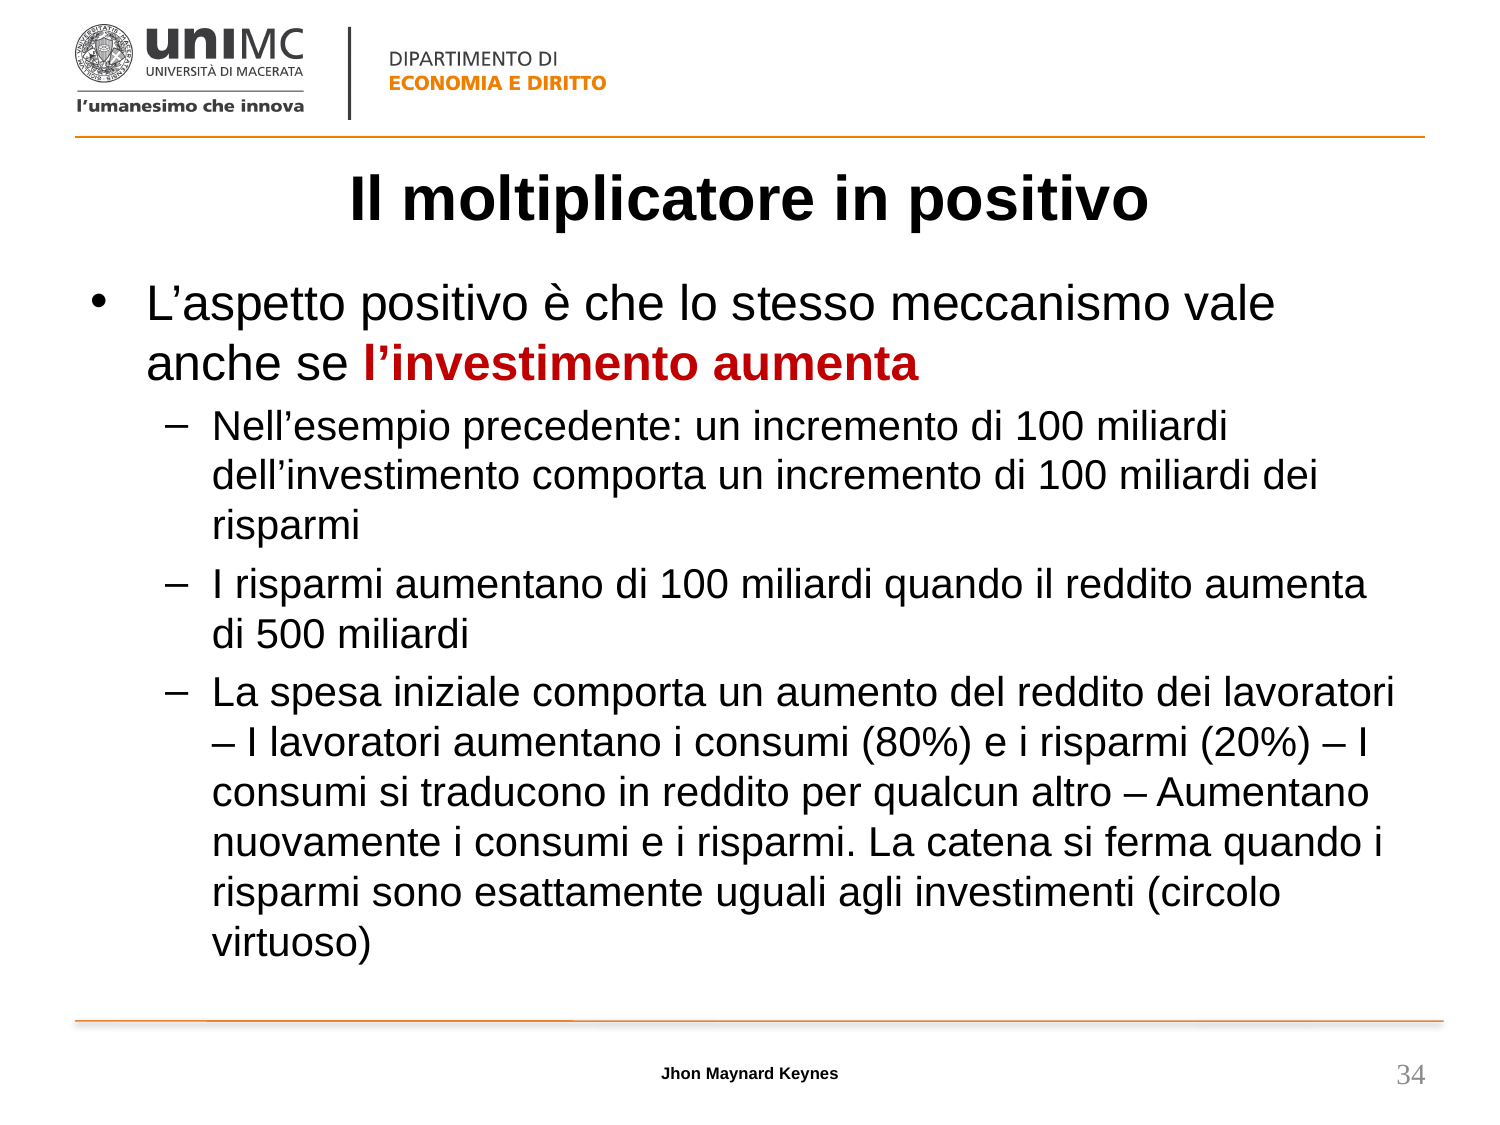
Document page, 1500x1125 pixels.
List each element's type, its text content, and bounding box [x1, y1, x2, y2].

slide_number 34 [1091, 1042, 1442, 1103]
footer Jhon Maynard Keynes [512, 1042, 988, 1103]
title Il moltiplicatore in positivo [75, 149, 1425, 241]
list L’aspetto positivo è che lo stesso meccanismo vale anche se l’investimento aumenta Nell’esempio precedente: un incremento di 100 miliardi dell’investimento comporta un incremento di 100 miliardi dei risparmi I risparmi aumentano di 100 miliardi quando il reddito aumenta di 500 miliardi La spesa iniziale comporta un aumento del reddito dei lavoratori – I lavoratori aumentano i consumi (80%) e i risparmi (20%) – I consumi si traducono in reddito per qualcun altro – Aumentano nuovamente i consumi e i risparmi. La catena si ferma quando i risparmi sono esattamente uguali agli investimenti (circolo virtuoso) [75, 262, 1425, 1005]
picture [75, 24, 1425, 138]
